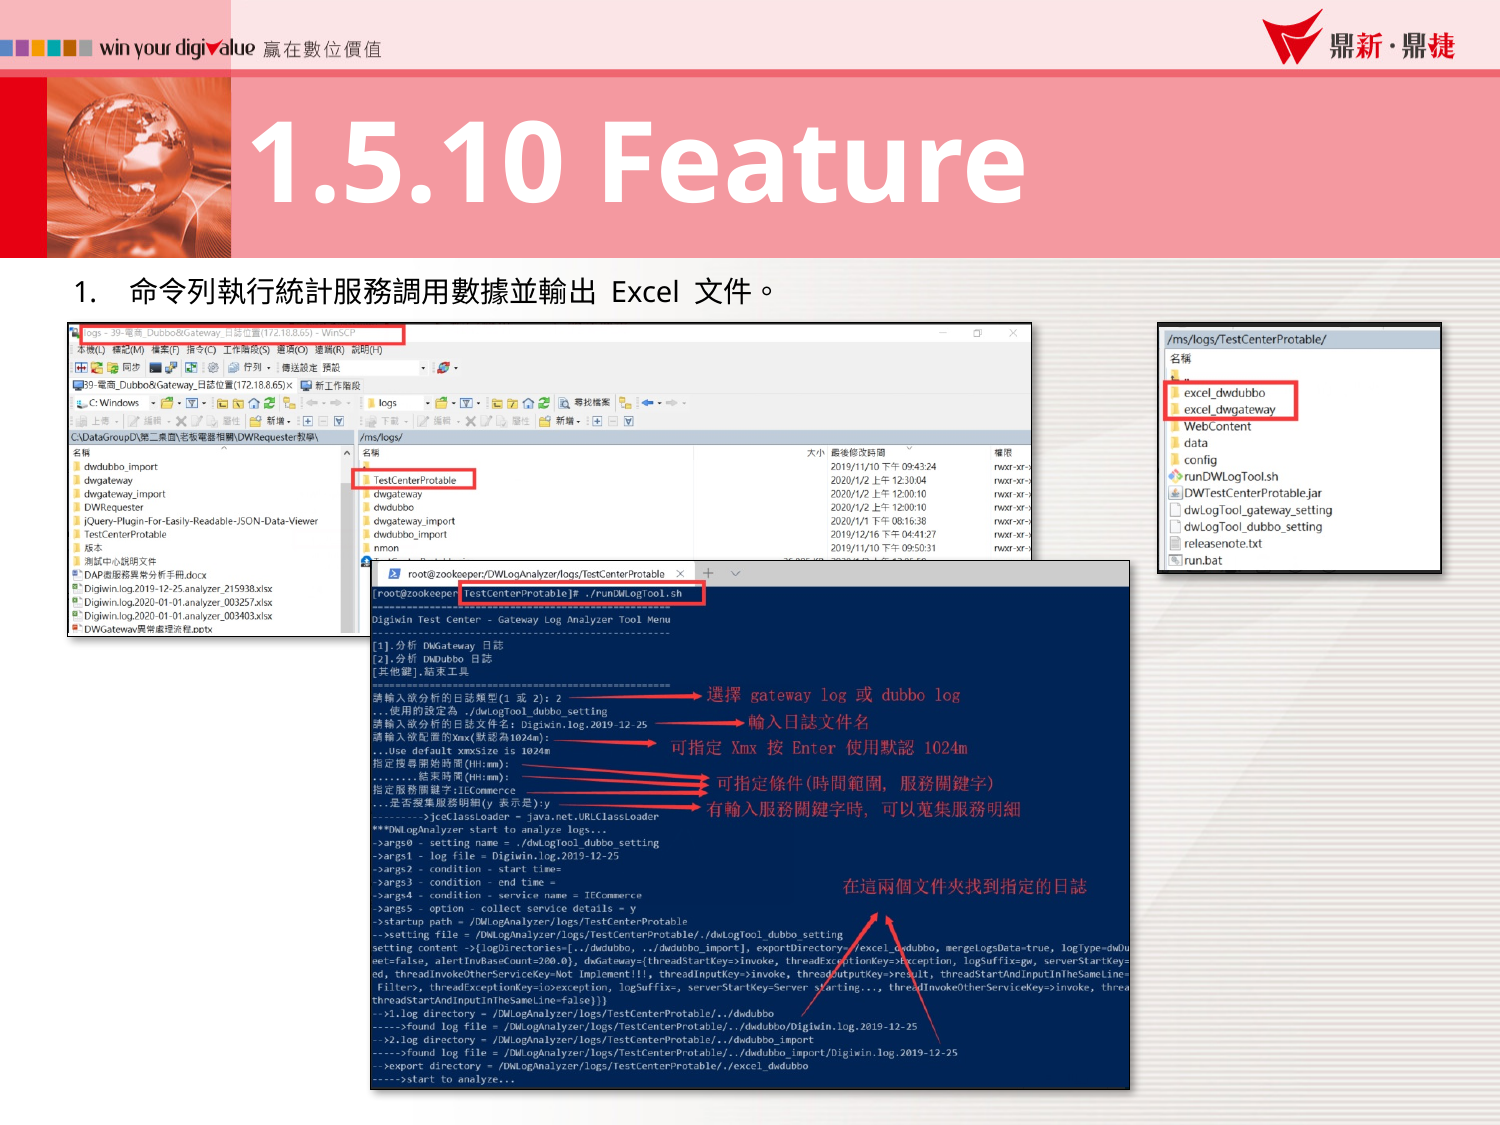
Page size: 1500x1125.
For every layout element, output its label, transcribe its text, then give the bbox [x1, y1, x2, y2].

text_box 命令列執行統計服務調用數據並輸出 Excel 文件。 [58, 265, 1442, 963]
picture [0, 0, 1500, 1125]
text_box 1.5.10 Feature [230, 82, 1500, 236]
